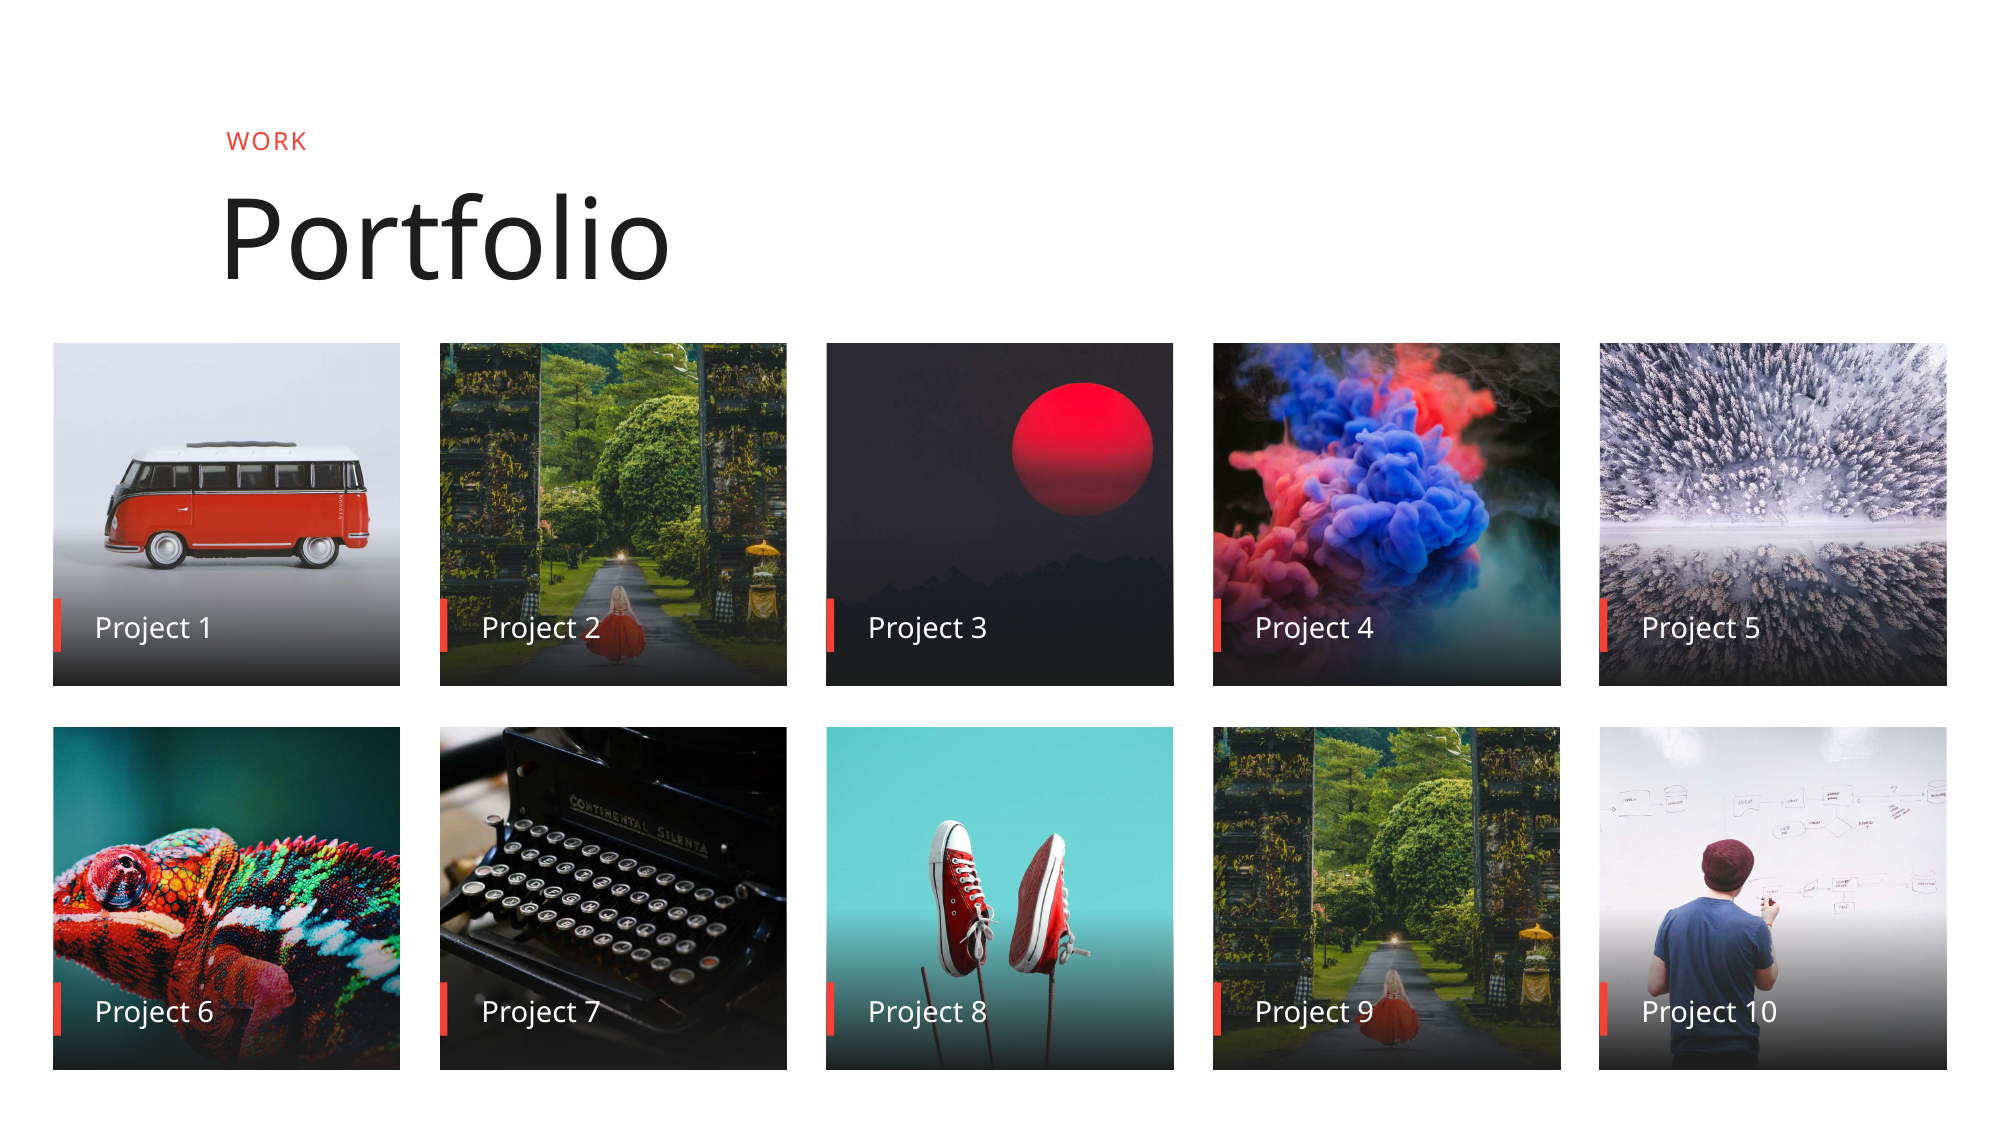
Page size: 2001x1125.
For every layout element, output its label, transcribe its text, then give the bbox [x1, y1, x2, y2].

picture [1599, 726, 1947, 1070]
picture [1599, 343, 1947, 686]
picture [439, 726, 787, 1070]
picture [826, 343, 1174, 686]
picture [53, 343, 400, 686]
picture [1213, 726, 1560, 1070]
picture [1213, 343, 1560, 686]
picture [53, 726, 400, 1070]
text_box Portfolio [217, 192, 674, 301]
picture [826, 726, 1174, 1070]
text_box WORK [226, 131, 307, 156]
picture [439, 343, 787, 686]
